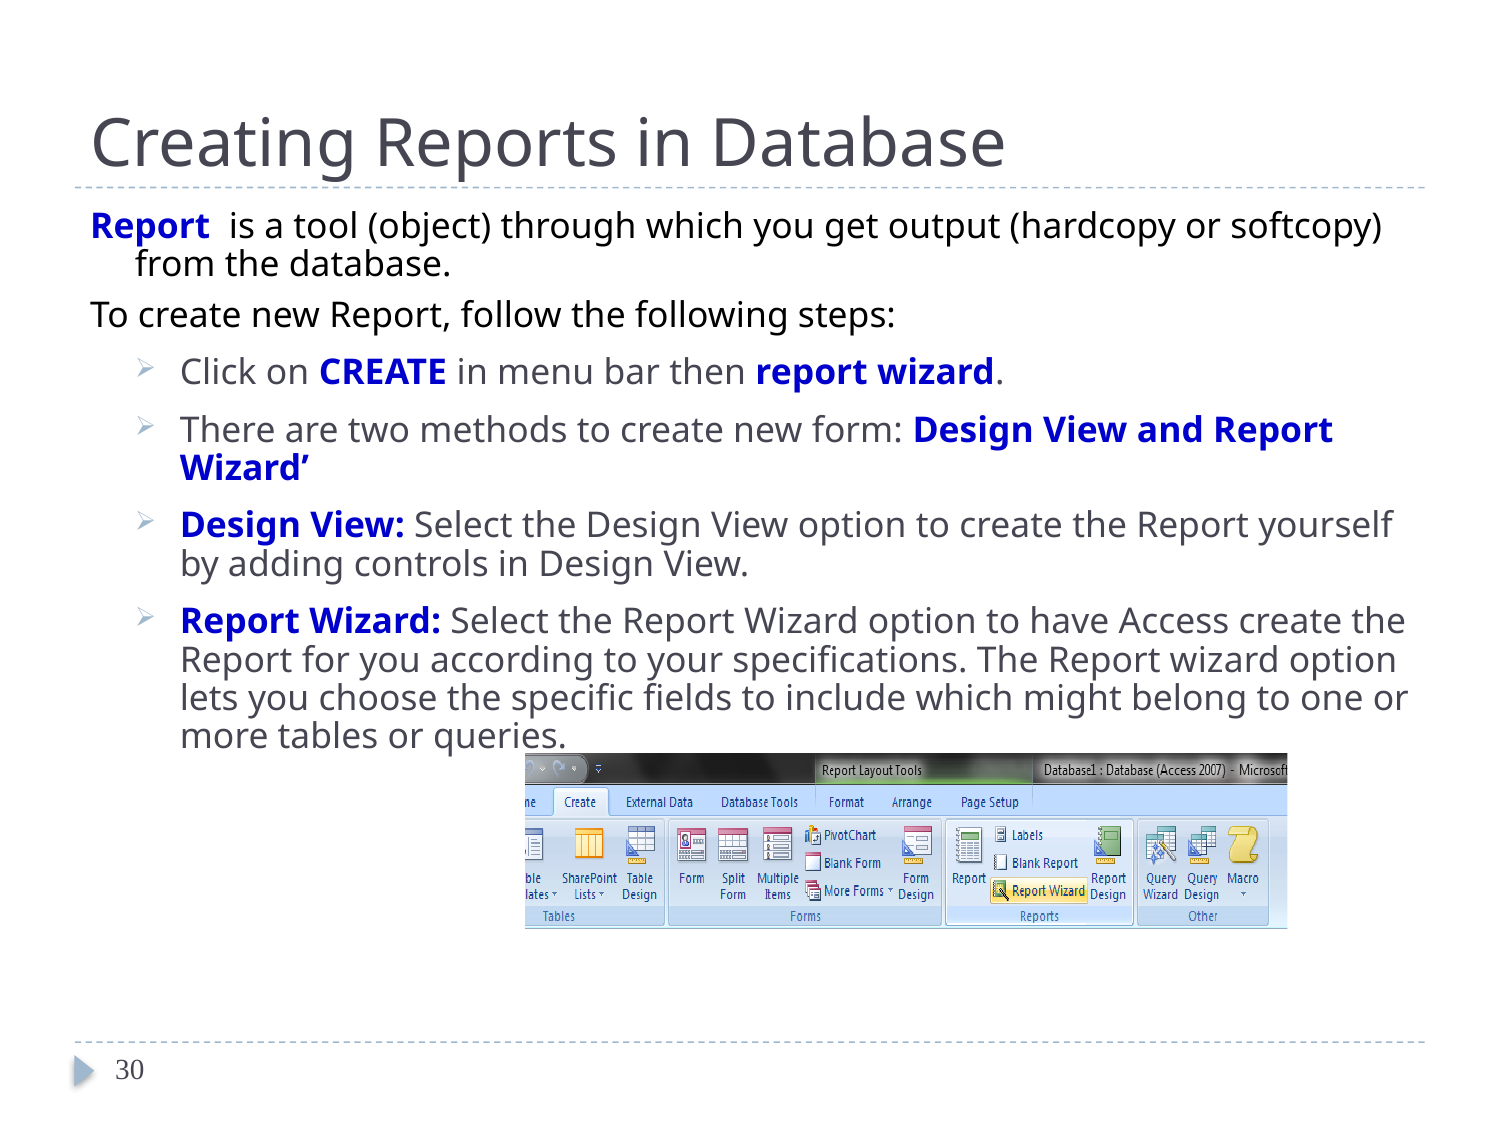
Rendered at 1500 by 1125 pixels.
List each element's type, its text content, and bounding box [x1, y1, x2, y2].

title Creating Reports in Database [74, 24, 1426, 188]
picture [524, 753, 1288, 929]
list Report is a tool (object) through which you get output (hardcopy or softcopy) from the database. To create new Report, follow the following steps: Click on CREATE in menu bar then report wizard. There are two methods to create new form: Design View and Report Wizard’ Design View: Select the Design View option to create the Report yourself by adding controls in Design View. Report Wizard: Select the Report Wizard option to have Access create the Report for you according to your specifications. The Report wizard option lets you choose the specific fields to include which might belong to one or more tables or queries. [74, 199, 1426, 1011]
slide_number 30 [100, 1042, 426, 1103]
